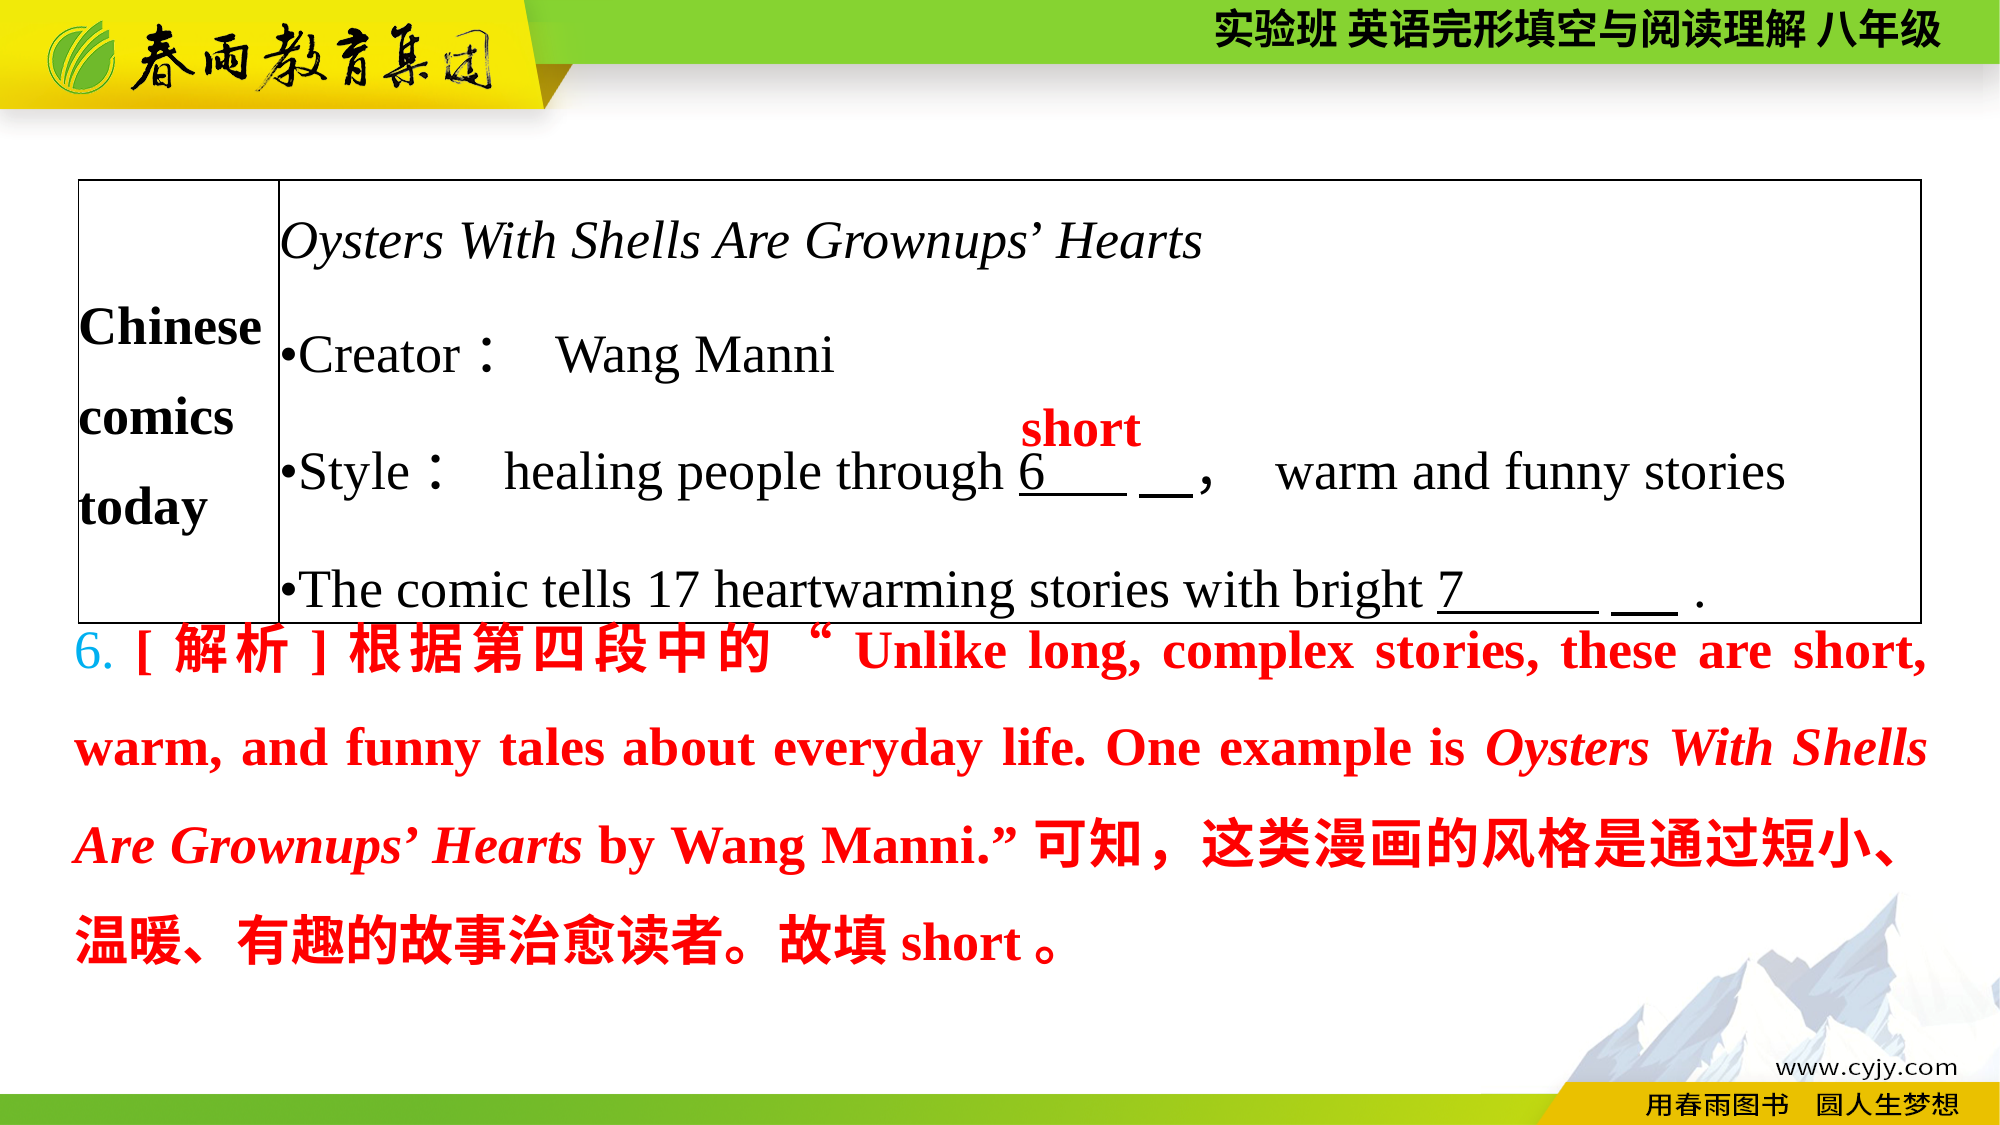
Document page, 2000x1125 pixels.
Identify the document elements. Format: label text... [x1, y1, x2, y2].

table_header Oysters With Shells Are Grownups’ Hearts •Creator： Wang Manni •Style： healing people through 6 ， warm and funny stories •The comic tells 17 heartwarming stories with bright 7 . [280, 181, 1920, 574]
text_box short [1006, 384, 1157, 465]
list 6. [解析]根据第四段中的“Unlike long, complex stories, these are short, warm, and funny tales about everyday life. One example is Oysters With Shells Are Grownups’ Hearts by Wang Manni.”可知，这类漫画的风格是通过短小、温暖、有趣的故事治愈读者。故填short。 [59, 574, 1944, 971]
picture [0, 0, 2000, 1125]
table_header Chinese comics today [79, 181, 278, 574]
